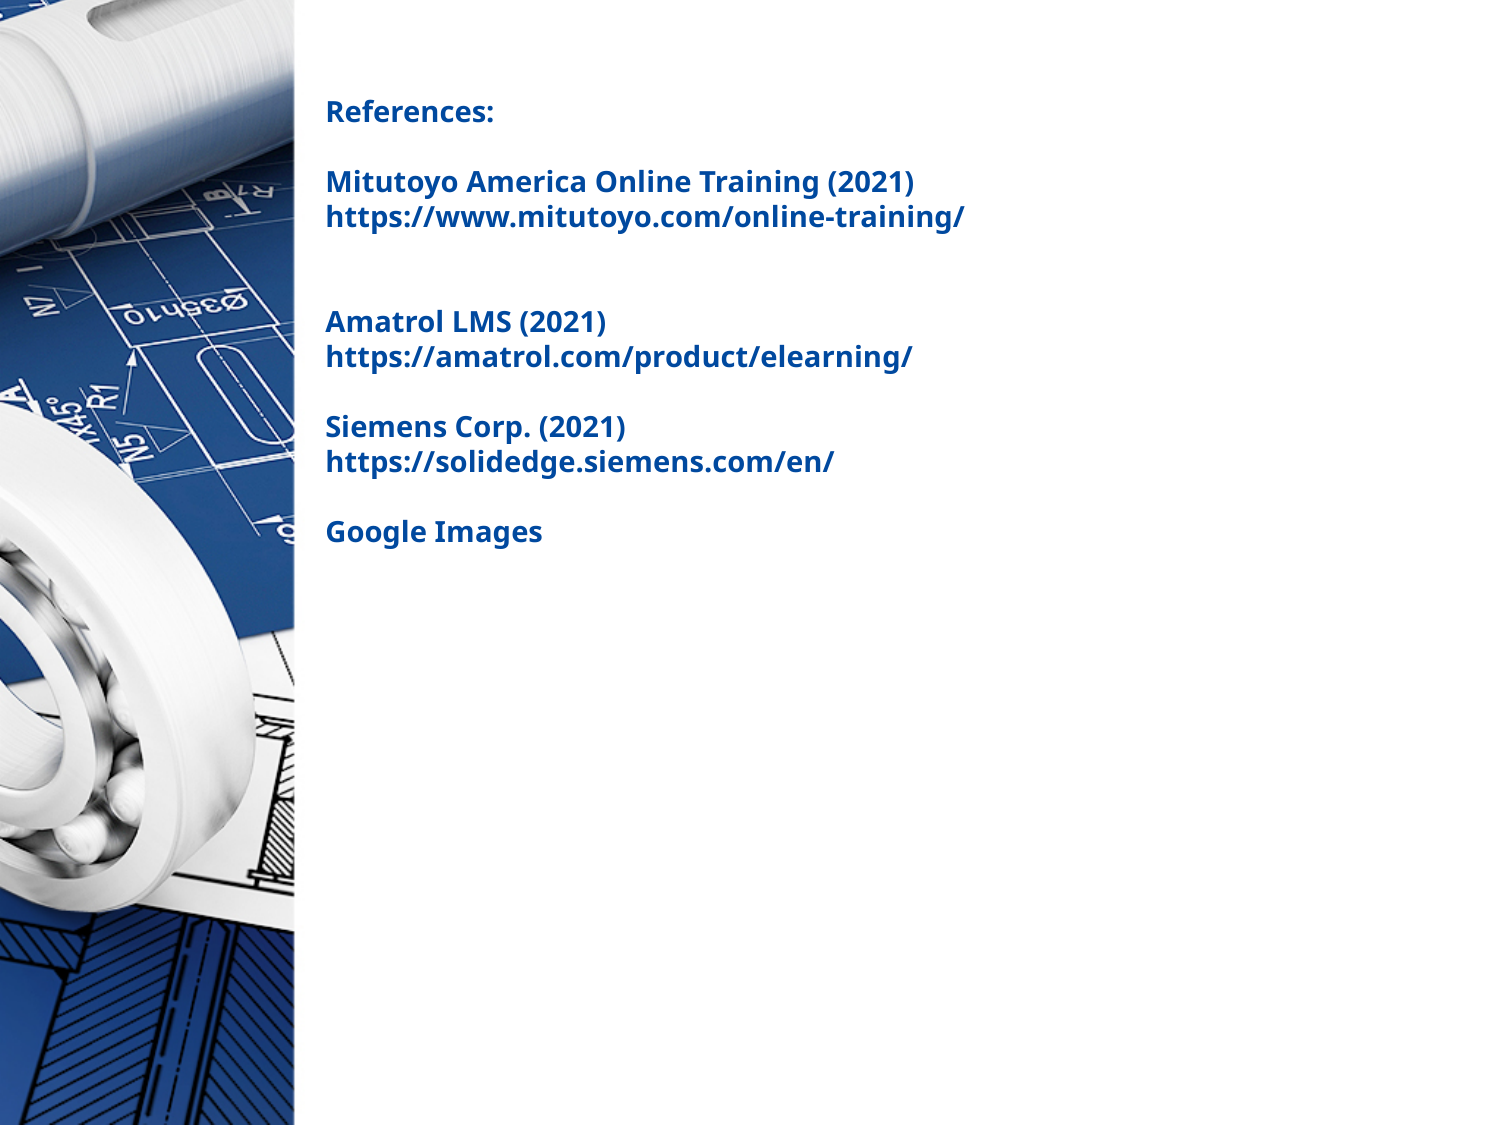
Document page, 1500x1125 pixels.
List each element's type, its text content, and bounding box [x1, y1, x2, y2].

picture [0, 0, 1500, 1125]
list [308, 368, 1250, 663]
title References: Mitutoyo America Online Training (2021) https://www.mitutoyo.com/online-training/ Amatrol LMS (2021) https://amatrol.com/product/elearning/ Siemens Corp. (2021) https://solidedge.siemens.com/en/ Google Images [310, 87, 1411, 275]
